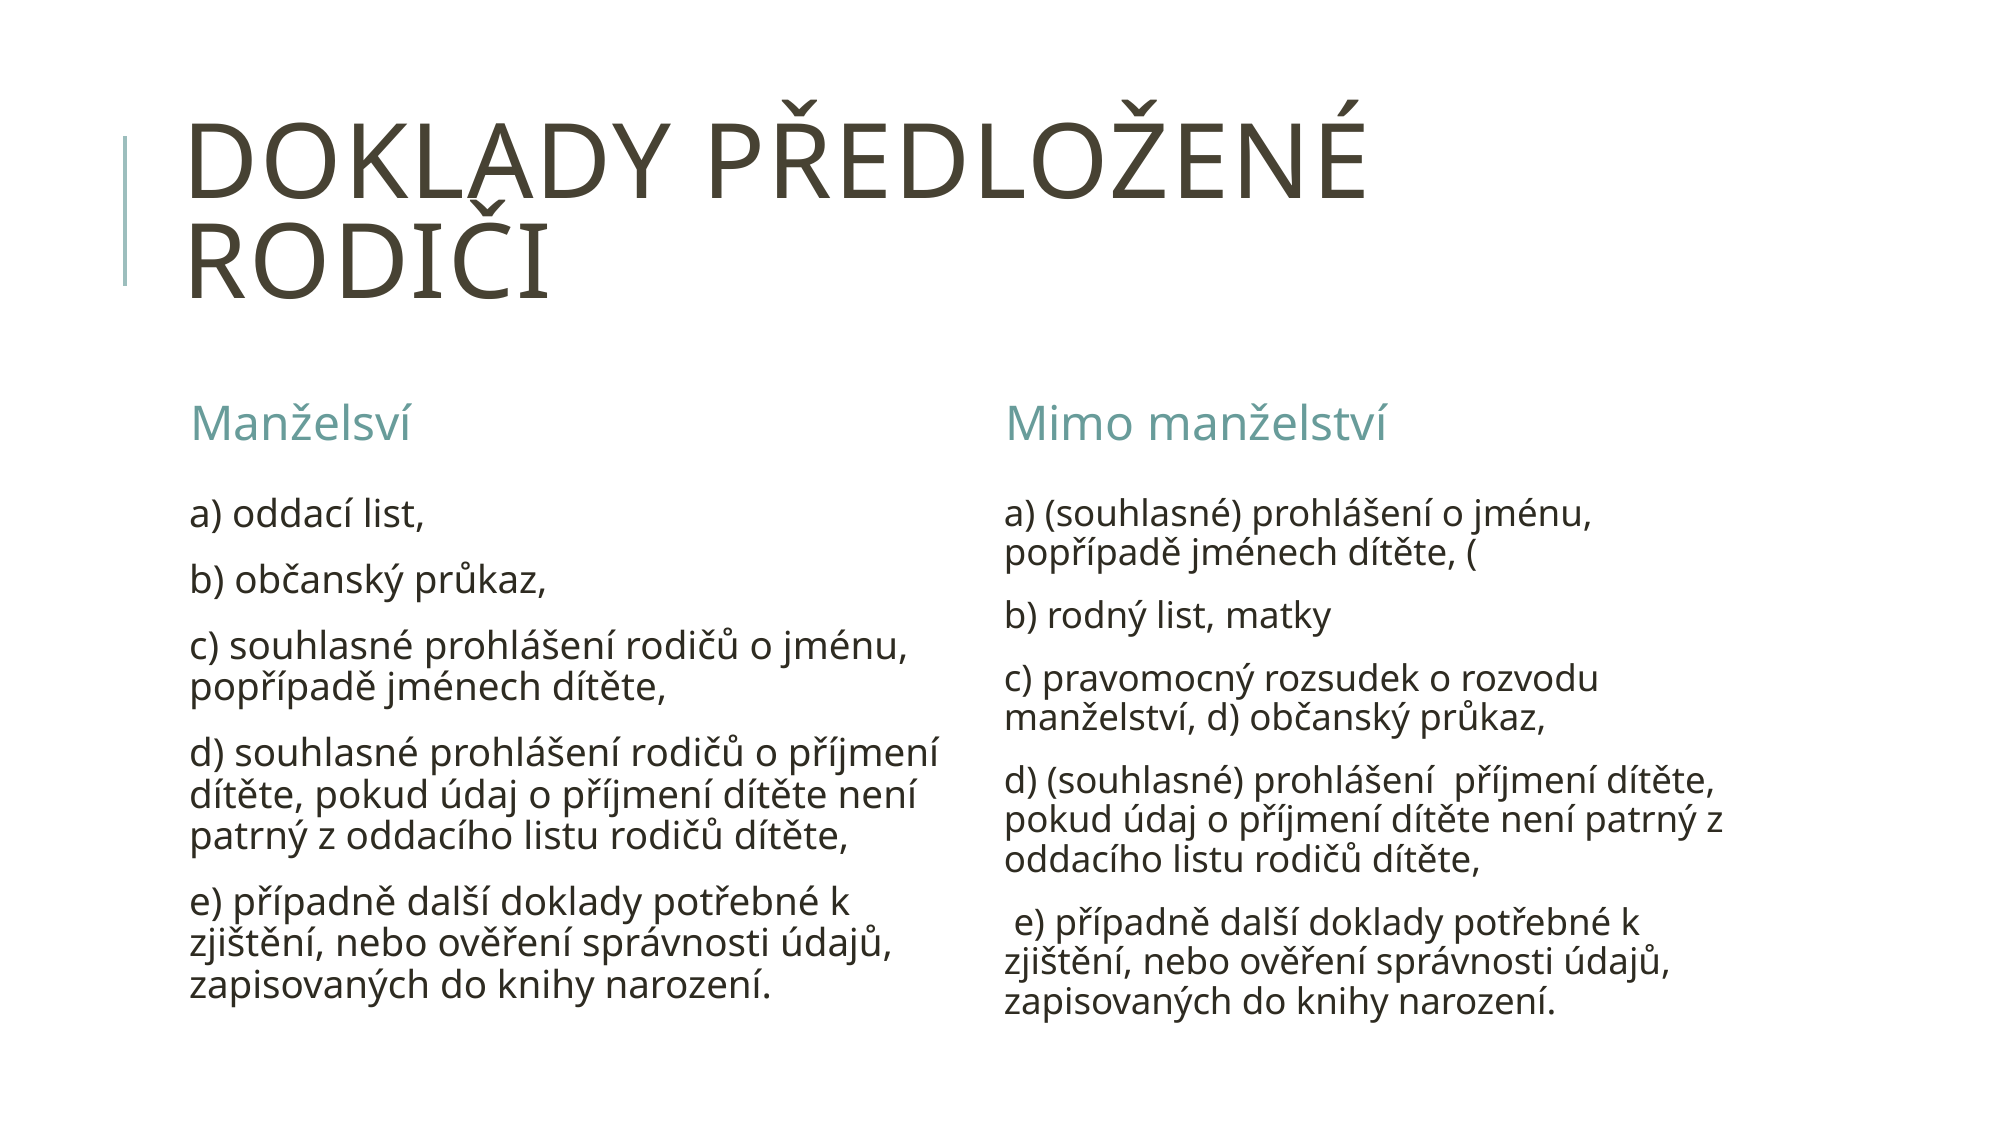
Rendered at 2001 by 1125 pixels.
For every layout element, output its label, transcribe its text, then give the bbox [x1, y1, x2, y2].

list a) oddací list, b) občanský průkaz, c) souhlasné prohlášení rodičů o jménu, popřípadě jménech dítěte, d) souhlasné prohlášení rodičů o příjmení dítěte, pokud údaj o příjmení dítěte není patrný z oddacího listu rodičů dítěte, e) případně další doklady potřebné k zjištění, nebo ověření správnosti údajů, zapisovaných do knihy narození. [168, 486, 948, 1035]
title Doklady předložené rodičI [168, 96, 1763, 342]
list a) (souhlasné) prohlášení o jménu, popřípadě jménech dítěte, ( b) rodný list, matky c) pravomocný rozsudek o rozvodu manželství, d) občanský průkaz, d) (souhlasné) prohlášení příjmení dítěte, pokud údaj o příjmení dítěte není patrný z oddacího listu rodičů dítěte, e) případně další doklady potřebné k zjištění, nebo ověření správnosti údajů, zapisovaných do knihy narození. [982, 486, 1763, 1035]
list Mimo manželství [982, 357, 1763, 486]
list Manželsví [168, 357, 948, 486]
